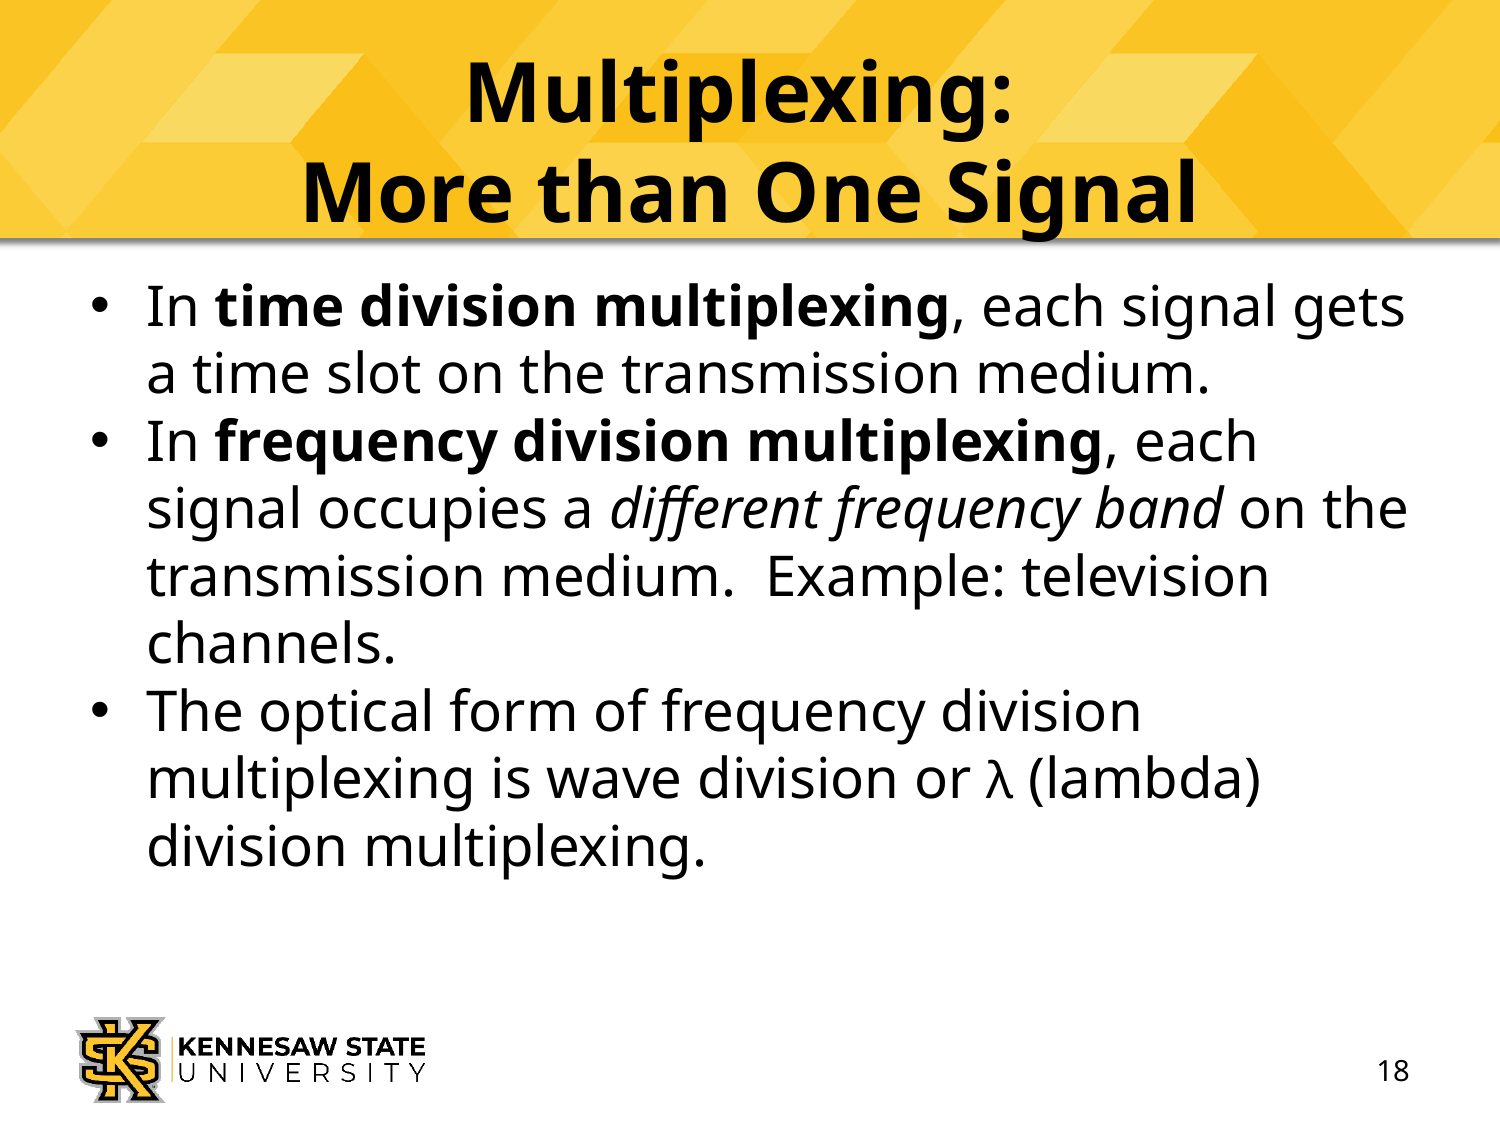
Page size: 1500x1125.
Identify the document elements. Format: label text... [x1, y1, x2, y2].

picture [75, 1017, 425, 1103]
picture [0, 0, 1500, 251]
list In time division multiplexing, each signal gets a time slot on the transmission medium. In frequency division multiplexing, each signal occupies a different frequency band on the transmission medium. Example: television channels. The optical form of frequency division multiplexing is wave division or λ (lambda) division multiplexing. [75, 262, 1425, 1005]
slide_number 18 [1074, 1042, 1425, 1103]
title Multiplexing: More than One Signal [75, 45, 1425, 233]
